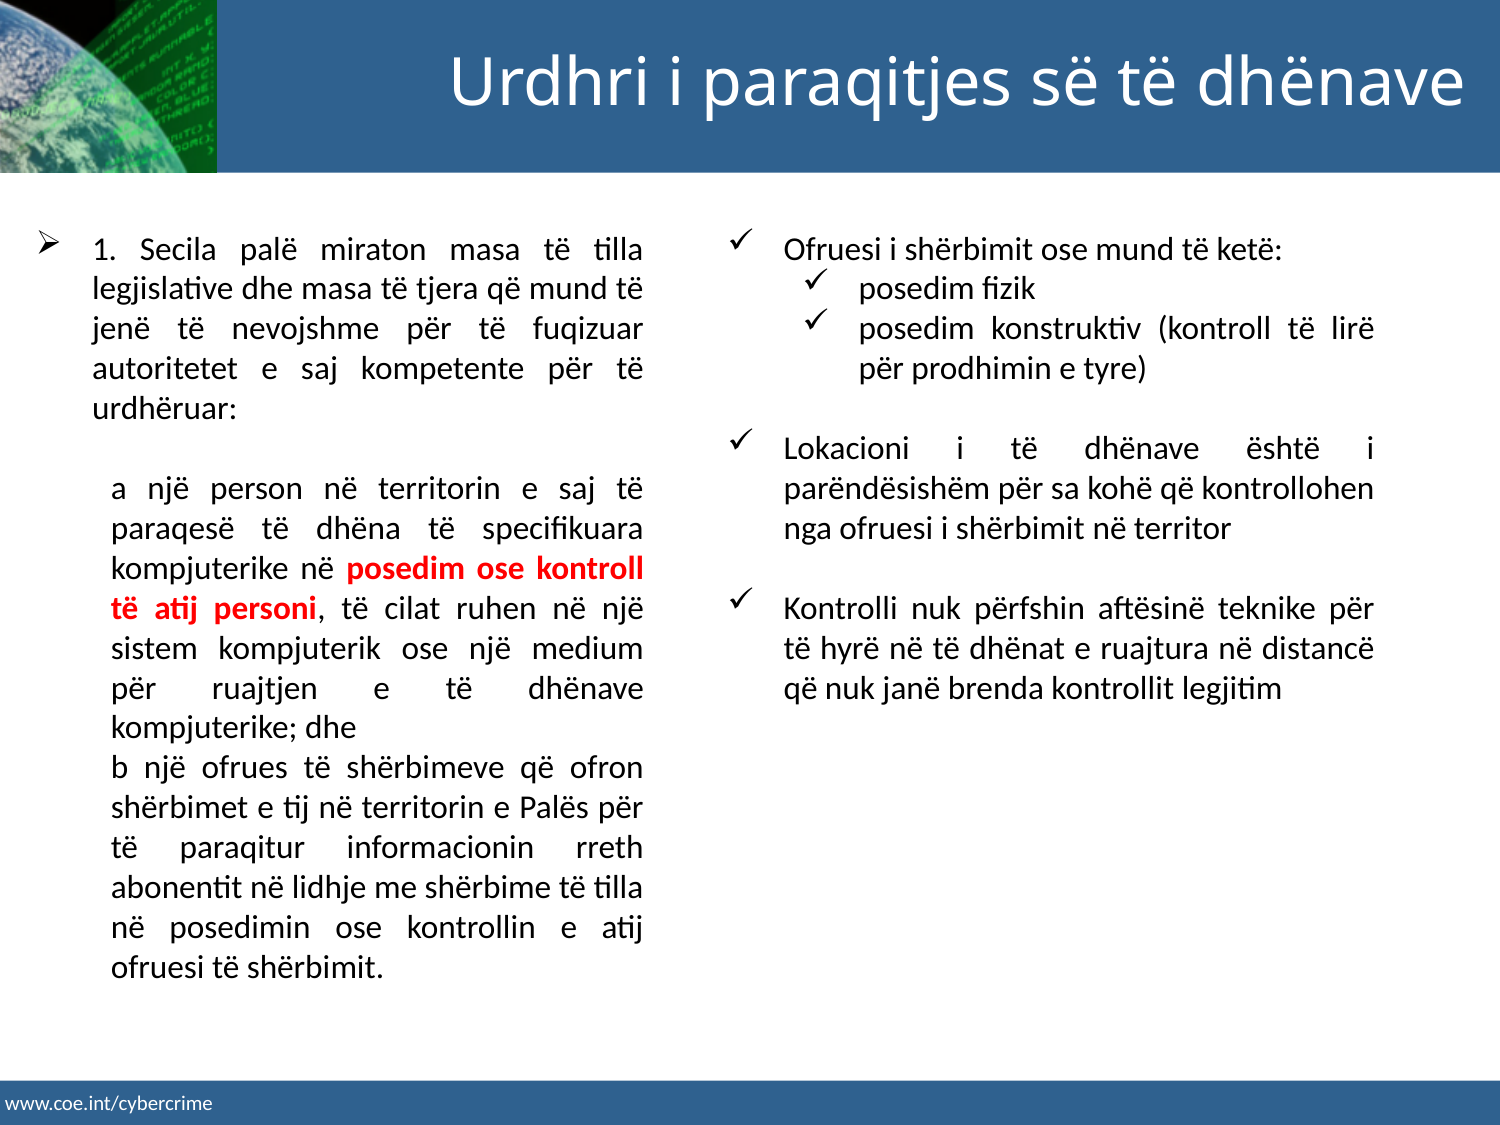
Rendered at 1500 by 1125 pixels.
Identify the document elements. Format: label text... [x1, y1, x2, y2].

text_box Ofruesi i shërbimit ose mund të ketë: posedim fizik posedim konstruktiv (kontroll të lirë për prodhimin e tyre) Lokacioni i të dhënave është i parëndësishëm për sa kohë që kontrollohen nga ofruesi i shërbimit në territor Kontrolli nuk përfshin aftësinë teknike për të hyrë në të dhënat e ruajtura në distancë që nuk janë brenda kontrollit legjitim [712, 219, 1390, 714]
text_box 1. Secila palë miraton masa të tilla legjislative dhe masa të tjera që mund të jenë të nevojshme për të fuqizuar autoritetet e saj kompetente për të urdhëruar: a një person në territorin e saj të paraqesë të dhëna të specifikuara kompjuterike në posedim ose kontroll të atij personi, të cilat ruhen në një sistem kompjuterik ose një medium për ruajtjen e të dhënave kompjuterike; dhe b një ofrues të shërbimeve që ofron shërbimet e tij në territorin e Palës për të paraqitur informacionin rreth abonentit në lidhje me shërbime të tilla në posedimin ose kontrollin e atij ofruesi të shërbimit. [21, 219, 660, 993]
text_box Urdhri i paraqitjes së të dhënave [230, 31, 1483, 126]
picture [0, 0, 217, 173]
